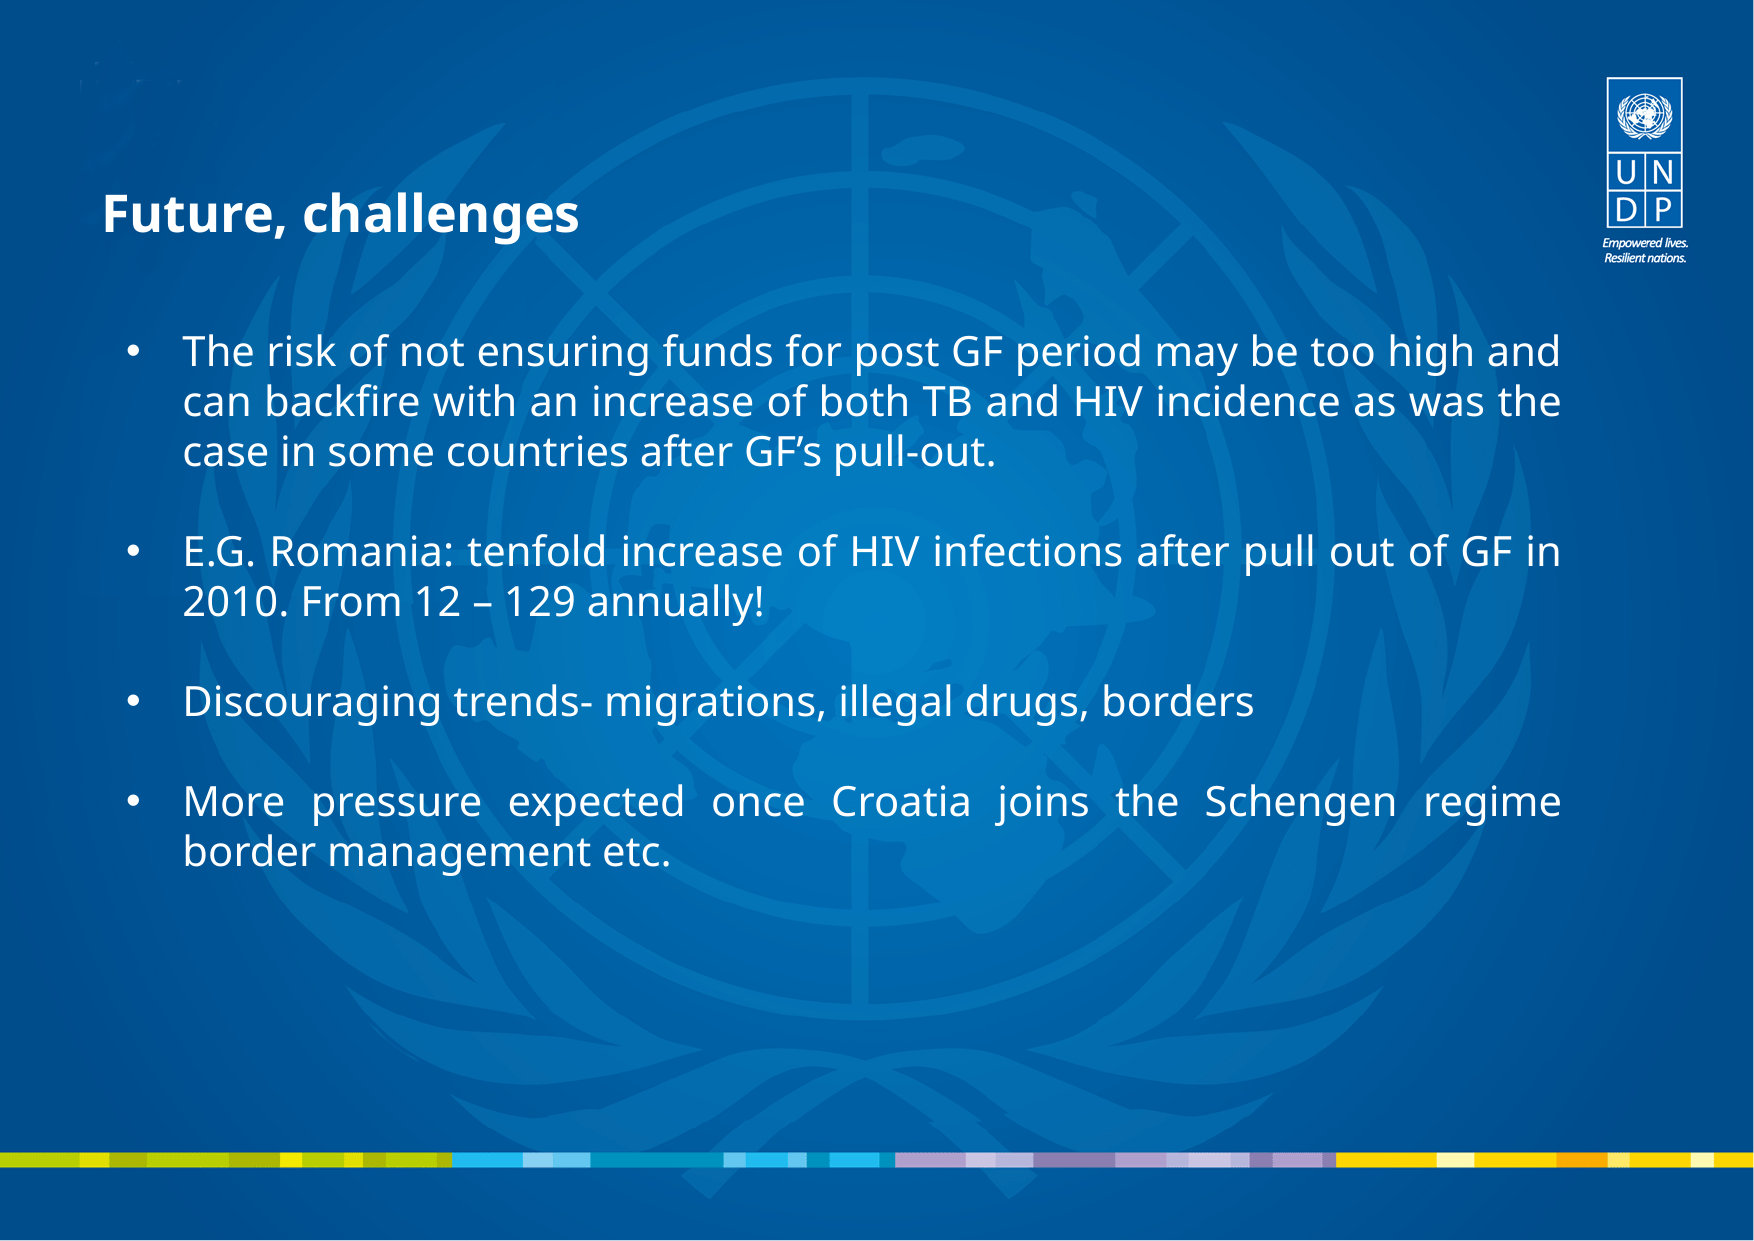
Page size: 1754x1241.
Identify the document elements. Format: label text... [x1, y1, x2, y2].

picture [0, 0, 1754, 1241]
text_box The risk of not ensuring funds for post GF period may be too high and can backfire with an increase of both TB and HIV incidence as was the case in some countries after GF’s pull-out. E.G. Romania: tenfold increase of HIV infections after pull out of GF in 2010. From 12 – 129 annually! Discouraging trends- migrations, illegal drugs, borders More pressure expected once Croatia joins the Schengen regime border management etc. [111, 317, 1578, 883]
text_box Future, challenges [86, 173, 596, 251]
